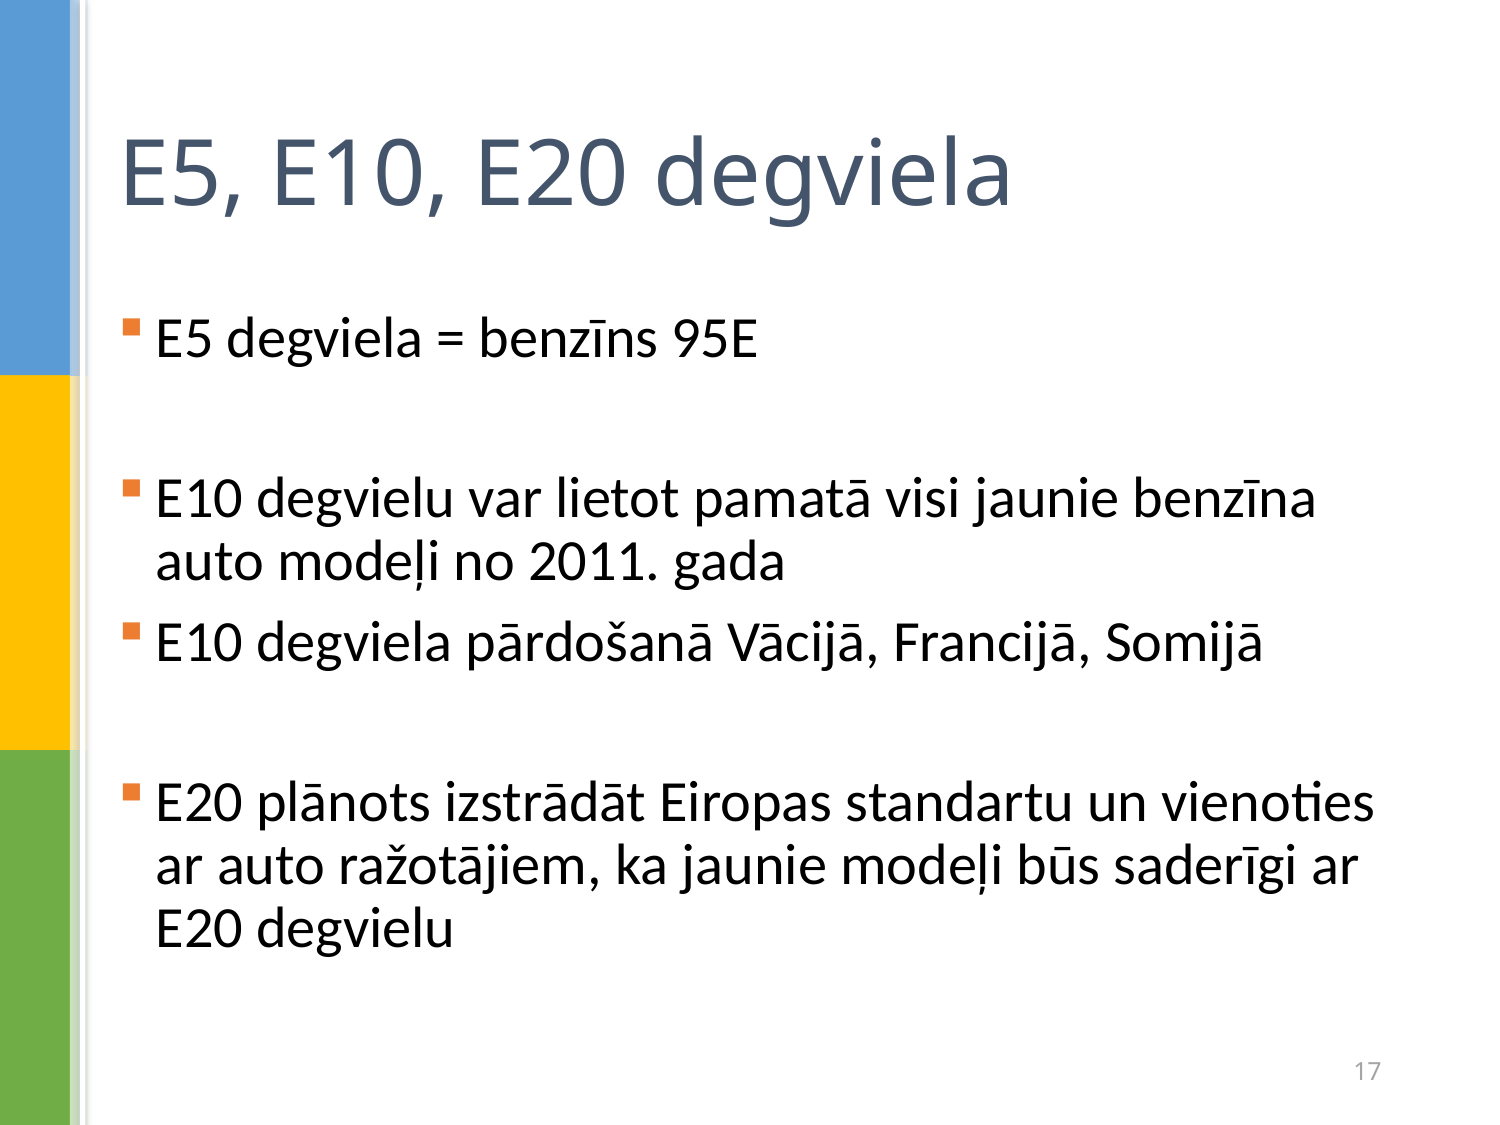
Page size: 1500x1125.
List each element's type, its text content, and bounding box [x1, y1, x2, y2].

title E5, E10, E20 degviela [103, 59, 1397, 278]
slide_number 17 [993, 1042, 1397, 1103]
list E5 degviela = benzīns 95E E10 degvielu var lietot pamatā visi jaunie benzīna auto modeļi no 2011. gada E10 degviela pārdošanā Vācijā, Francijā, Somijā E20 plānots izstrādāt Eiropas standartu un vienoties ar auto ražotājiem, ka jaunie modeļi būs saderīgi ar E20 degvielu [103, 299, 1397, 1014]
